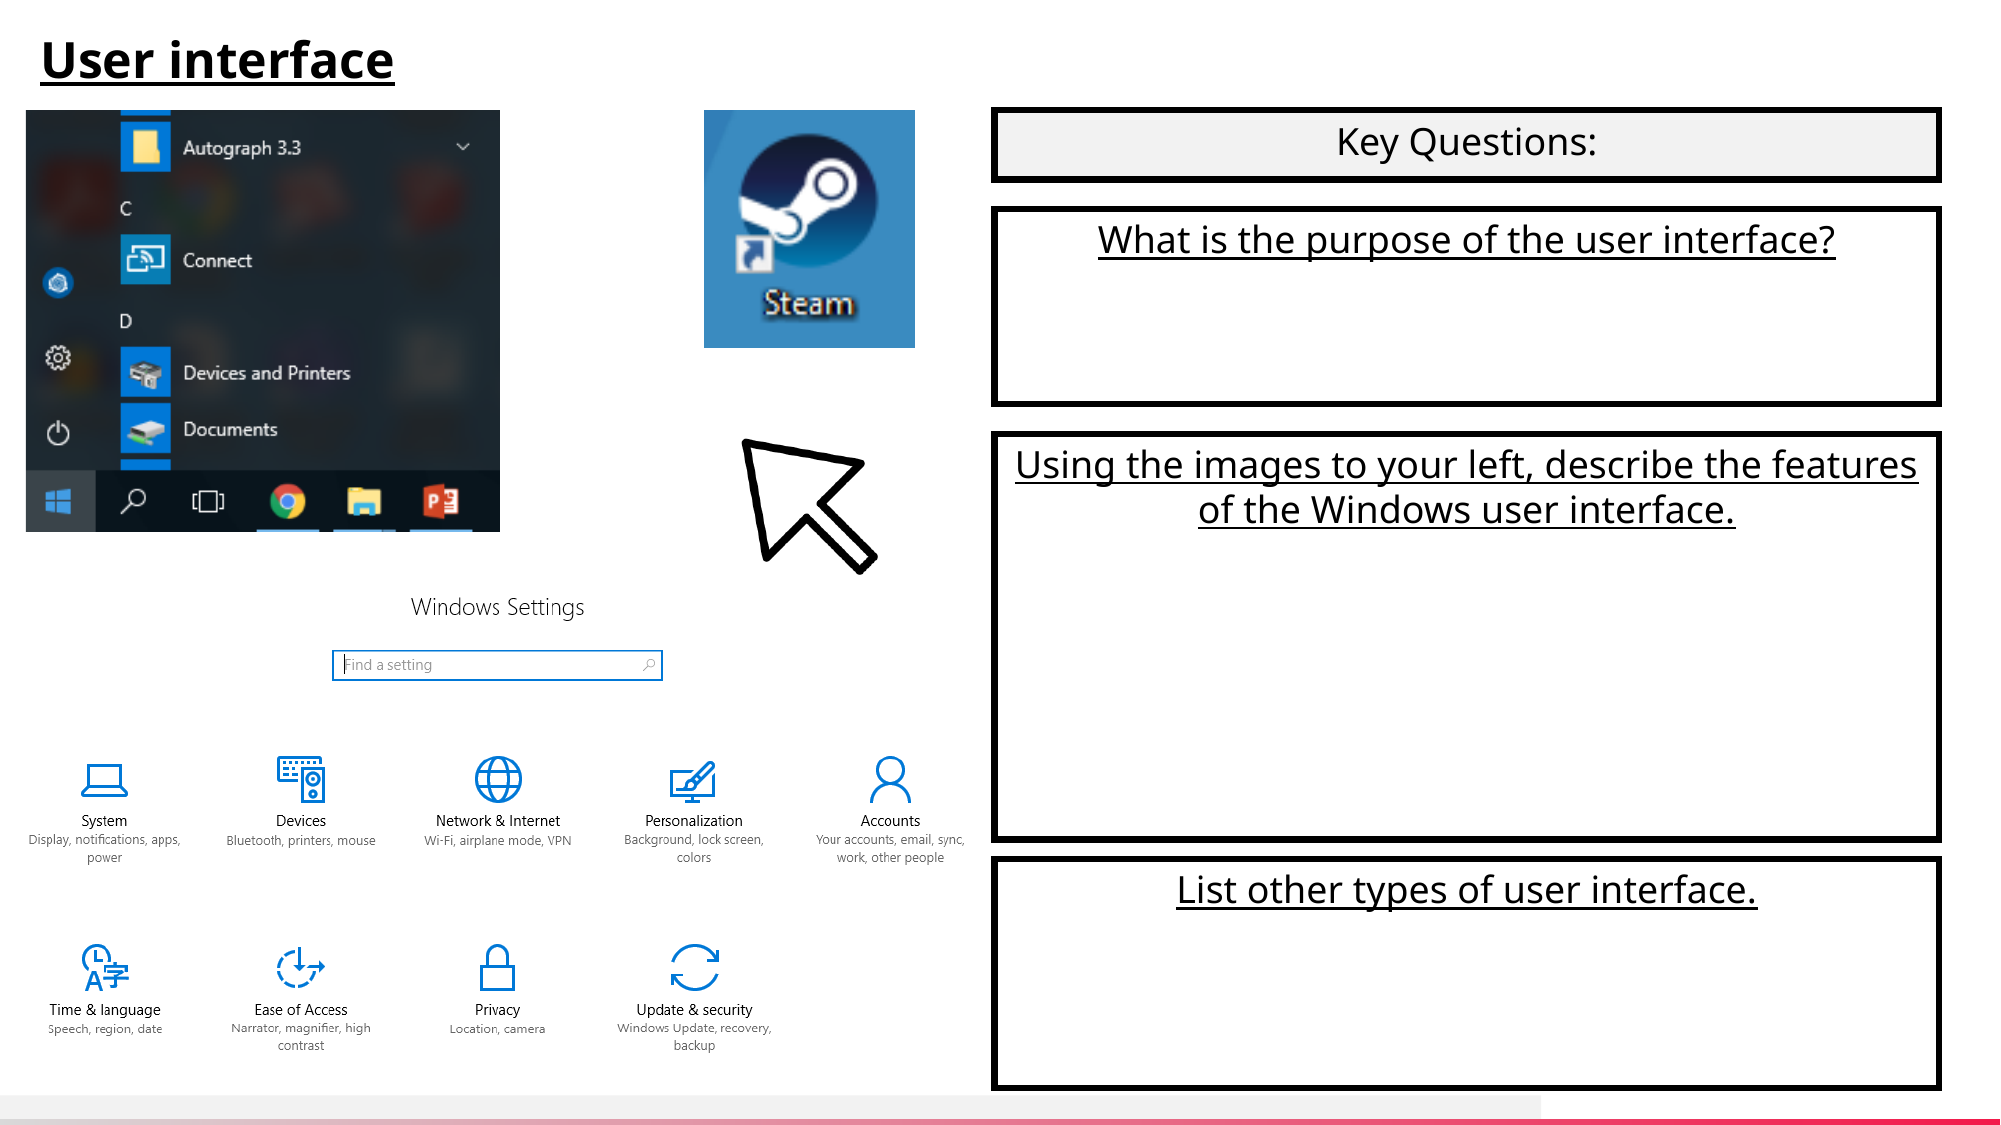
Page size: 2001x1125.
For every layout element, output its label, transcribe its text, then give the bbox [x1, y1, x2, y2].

text_box List other types of user interface. [994, 858, 1940, 1089]
picture [736, 433, 883, 580]
text_box What is the purpose of the user interface? [994, 208, 1940, 405]
text_box Using the images to your left, describe the features of the Windows user interface. [994, 433, 1940, 840]
text_box User interface [25, 21, 1850, 96]
picture [25, 110, 500, 532]
text_box Key Questions: [994, 109, 1940, 181]
picture [25, 583, 979, 1067]
picture [704, 110, 915, 348]
